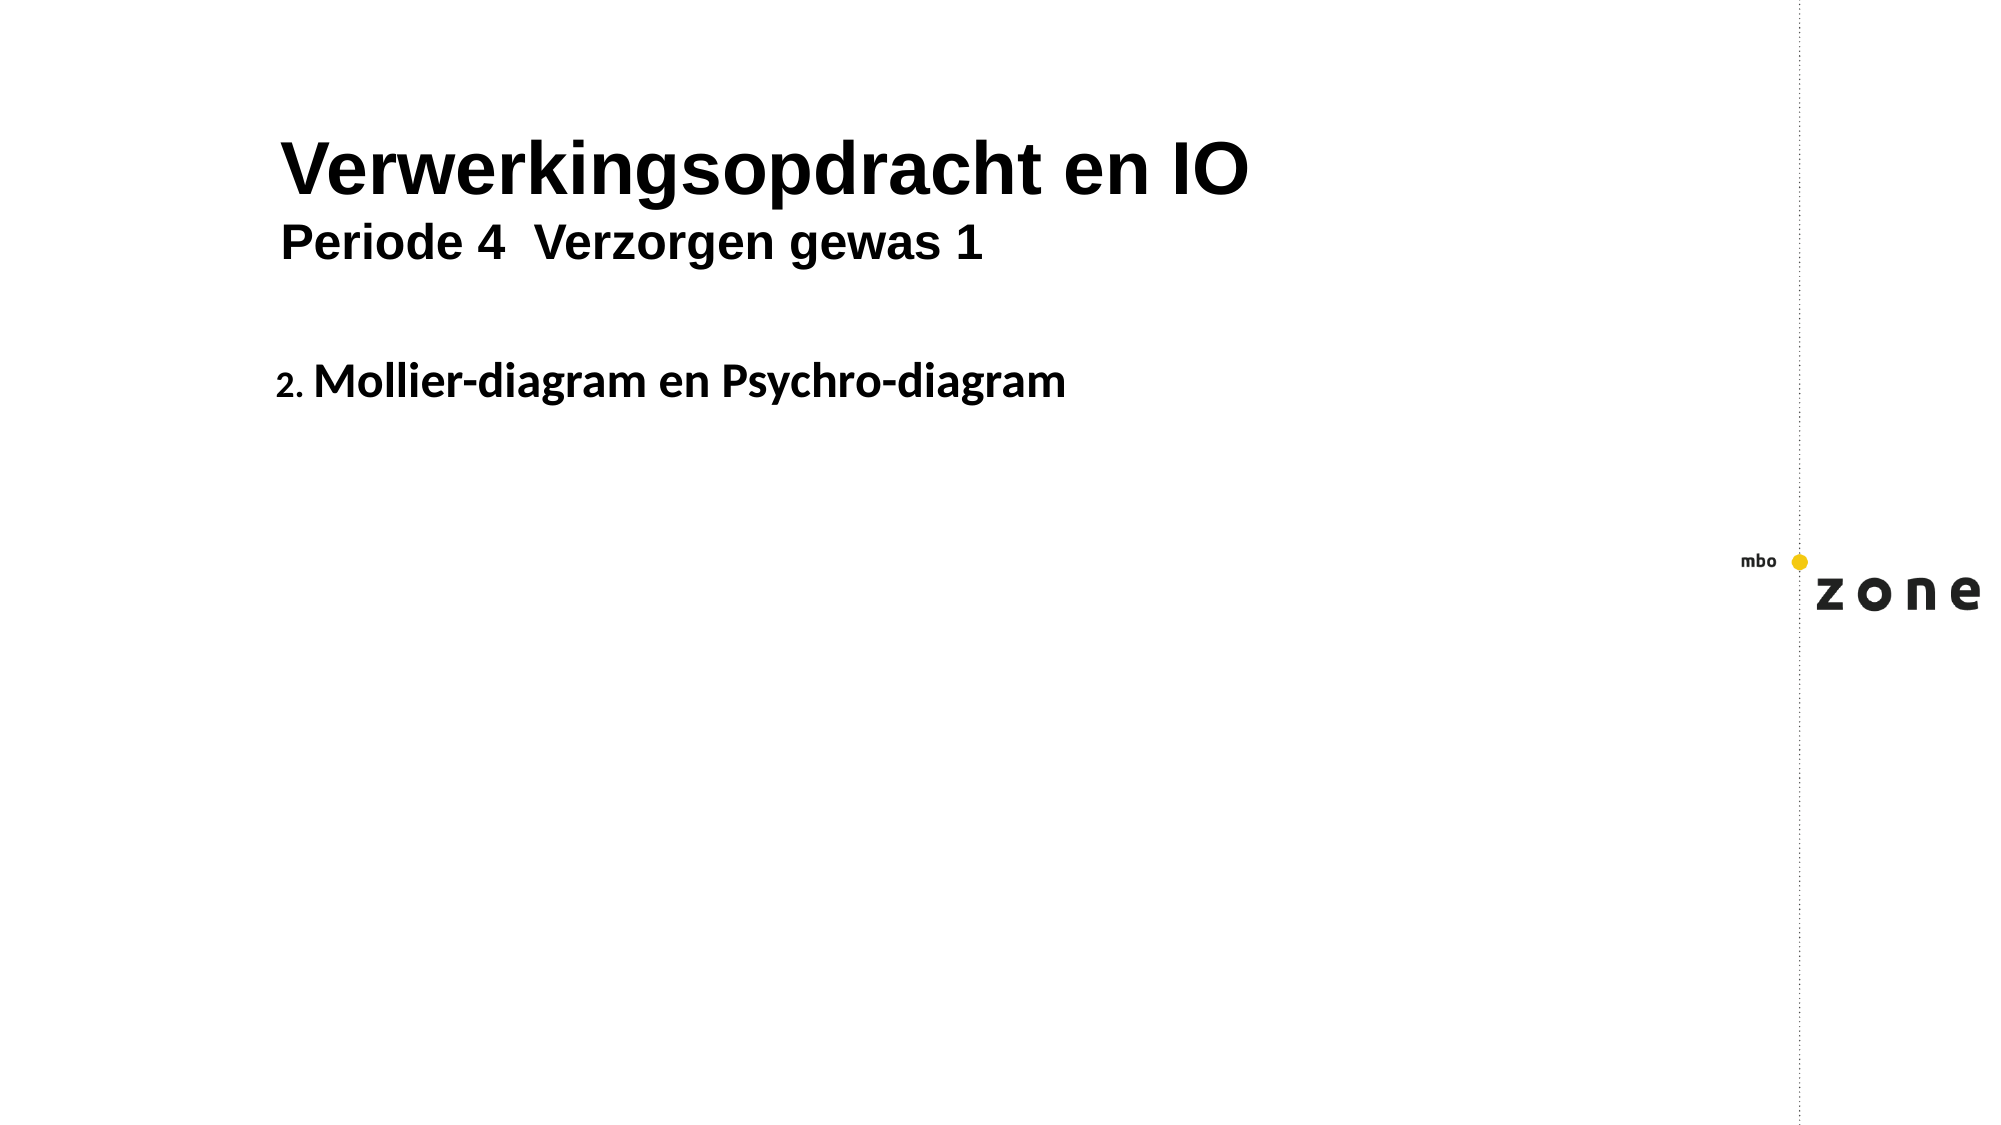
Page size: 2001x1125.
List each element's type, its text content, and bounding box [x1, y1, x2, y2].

text_box Verwerkingsopdracht en IO Periode 4 Verzorgen gewas 1 [265, 112, 1267, 338]
picture [1596, 0, 2001, 1125]
text_box 2. Mollier-diagram en Psychro-diagram [260, 339, 1707, 475]
